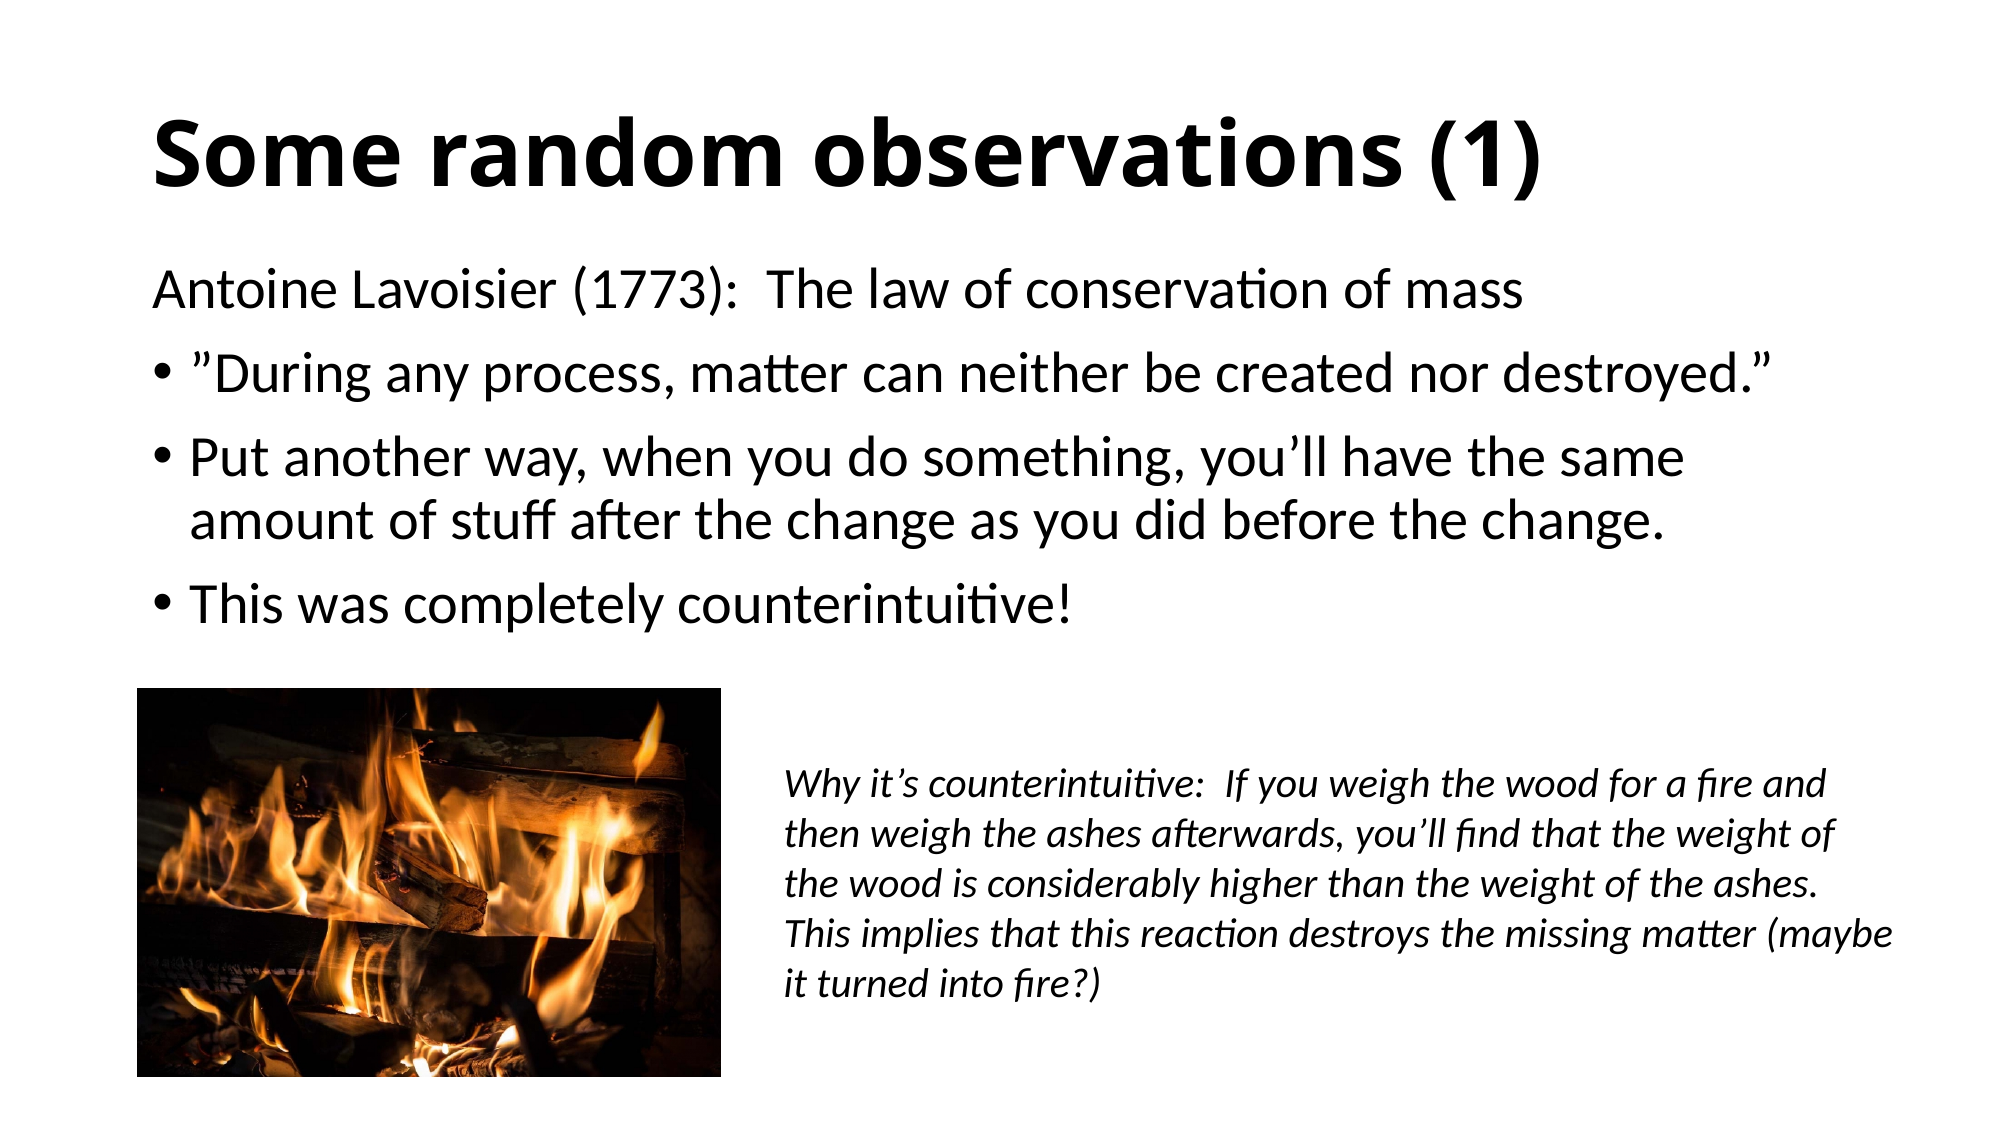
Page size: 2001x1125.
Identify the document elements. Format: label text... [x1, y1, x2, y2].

text_box Why it’s counterintuitive: If you weigh the wood for a fire and then weigh the ashes afterwards, you’ll find that the weight of the wood is considerably higher than the weight of the ashes. This implies that this reaction destroys the missing matter (maybe it turned into fire?) [768, 748, 1913, 1014]
list Antoine Lavoisier (1773): The law of conservation of mass ”During any process, matter can neither be created nor destroyed.” Put another way, when you do something, you’ll have the same amount of stuff after the change as you did before the change. This was completely counterintuitive! [137, 251, 1863, 656]
title Some random observations (1) [137, 48, 1863, 251]
picture [137, 688, 721, 1077]
